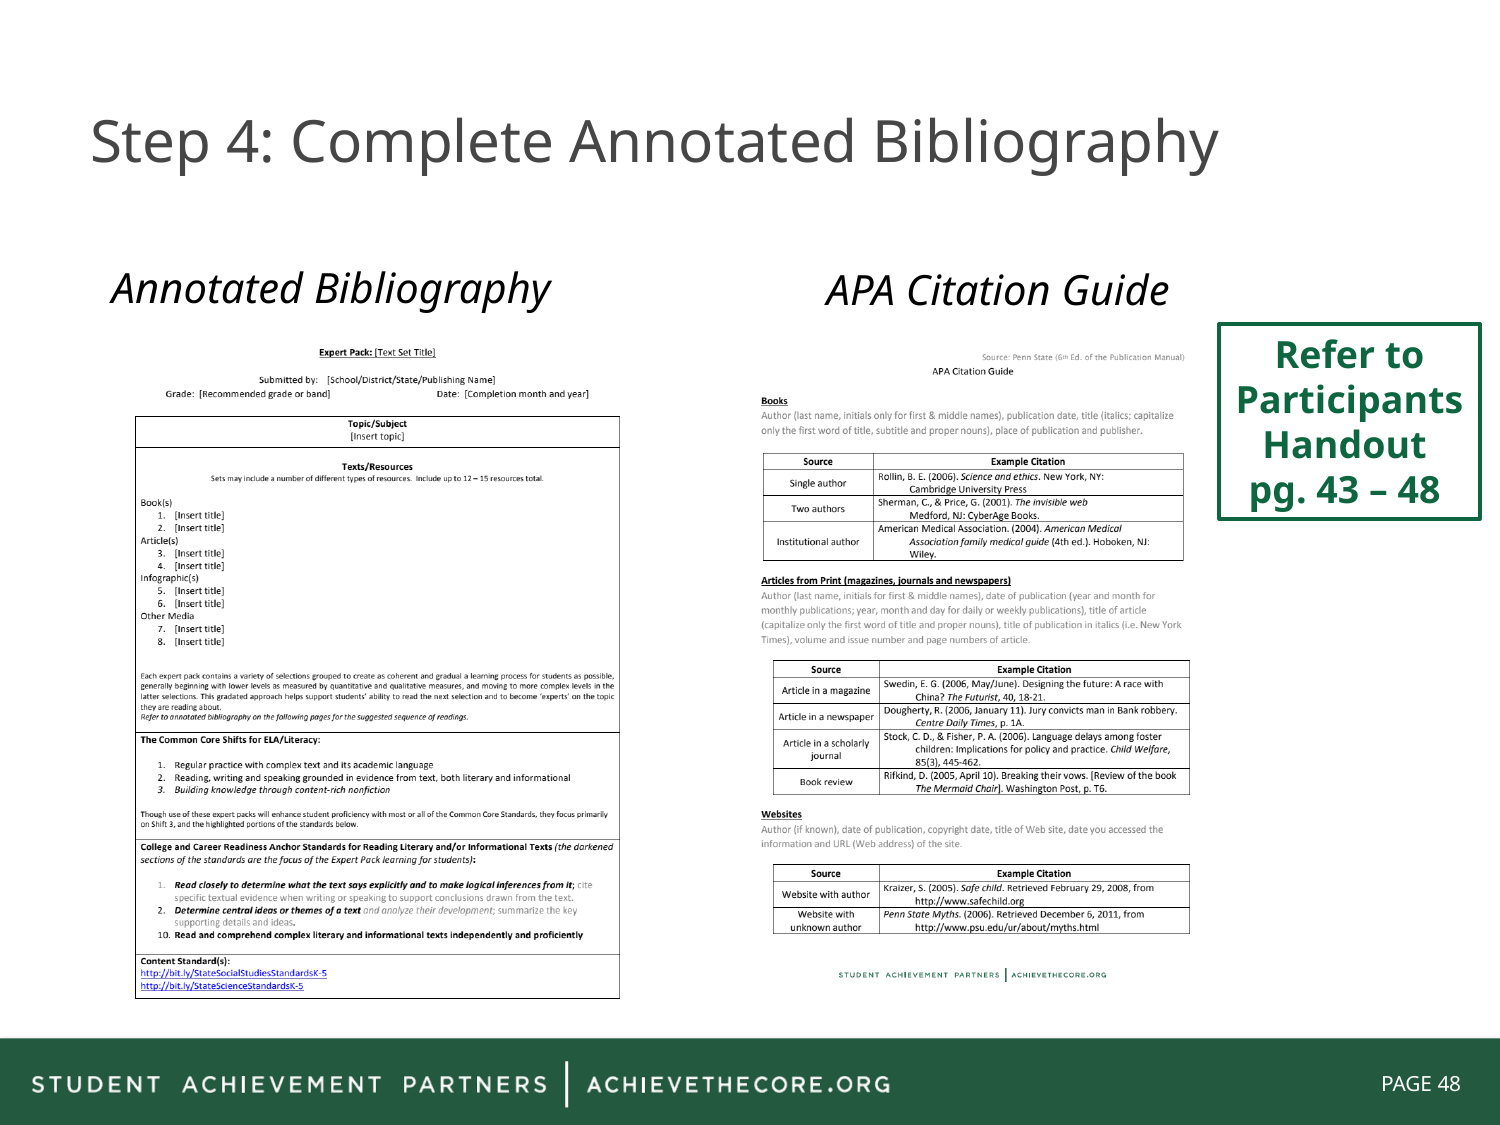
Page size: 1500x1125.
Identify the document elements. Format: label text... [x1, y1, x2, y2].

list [89, 298, 664, 1041]
title Step 4: Complete Annotated Bibliography [75, 45, 1425, 233]
list Annotated Bibliography [0, 254, 663, 360]
list APA Citation Guide [666, 255, 1330, 361]
text_box Refer to Participants Handout pg. 43 – 48 [1243, 323, 1480, 519]
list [704, 319, 1240, 1013]
